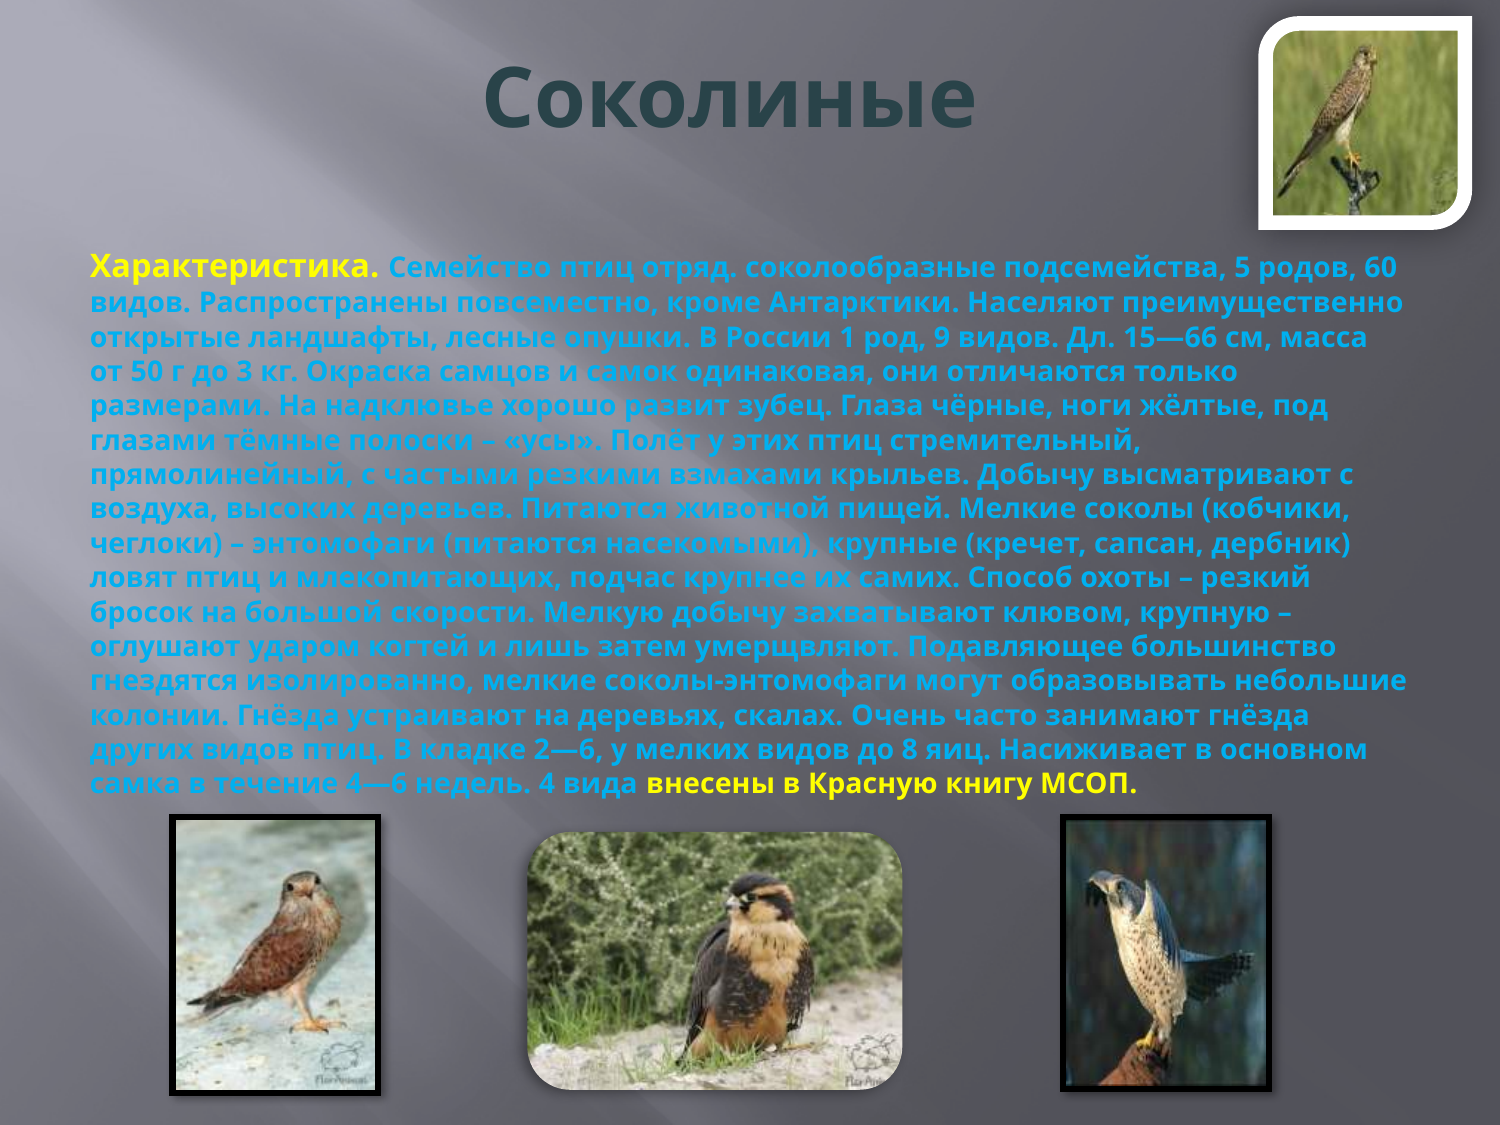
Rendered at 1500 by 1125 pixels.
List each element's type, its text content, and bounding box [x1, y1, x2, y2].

picture [175, 820, 376, 1091]
title Соколиные Характеристика. Семейство птиц отряд. соколообразные подсемейства, 5 родов, 60 видов. Распространены повсеместно, кроме Антарктики. Населяют преимущественно открытые ландшафты, лесные опушки. В России 1 род, 9 видов. Дл. 15—66 см, масса от 50 г до 3 кг. Окраска самцов и самок одинаковая, они отличаются только размерами. На надклювье хорошо развит зубец. Глаза чёрные, ноги жёлтые, под глазами тёмные полоски – «усы». Полёт у этих птиц стремительный, прямолинейный, с частыми резкими взмахами крыльев. Добычу высматривают с воздуха, высоких деревьев. Питаются животной пищей. Мелкие соколы (кобчики, чеглоки) – энтомофаги (питаются насекомыми), крупные (кречет, сапсан, дербник) ловят птиц и млекопитающих, подчас крупнее их самих. Способ охоты – резкий бросок на большой скорости. Мелкую добычу захватывают клювом, крупную – оглушают ударом когтей и лишь затем умерщвляют. Подавляющее большинство гнездятся изолированно, мелкие соколы-энтомофаги могут образовывать небольшие колонии. Гнёзда устраивают на деревьях, скалах. Очень часто занимают гнёзда других видов птиц. В кладке 2—6, у мелких видов до 8 яиц. Насиживает в основном самка в течение 4—6 недель. 4 вида внесены в Красную книгу МСОП. [75, 23, 1425, 821]
picture [1066, 820, 1266, 1087]
picture [1265, 23, 1466, 223]
picture [527, 831, 903, 1091]
